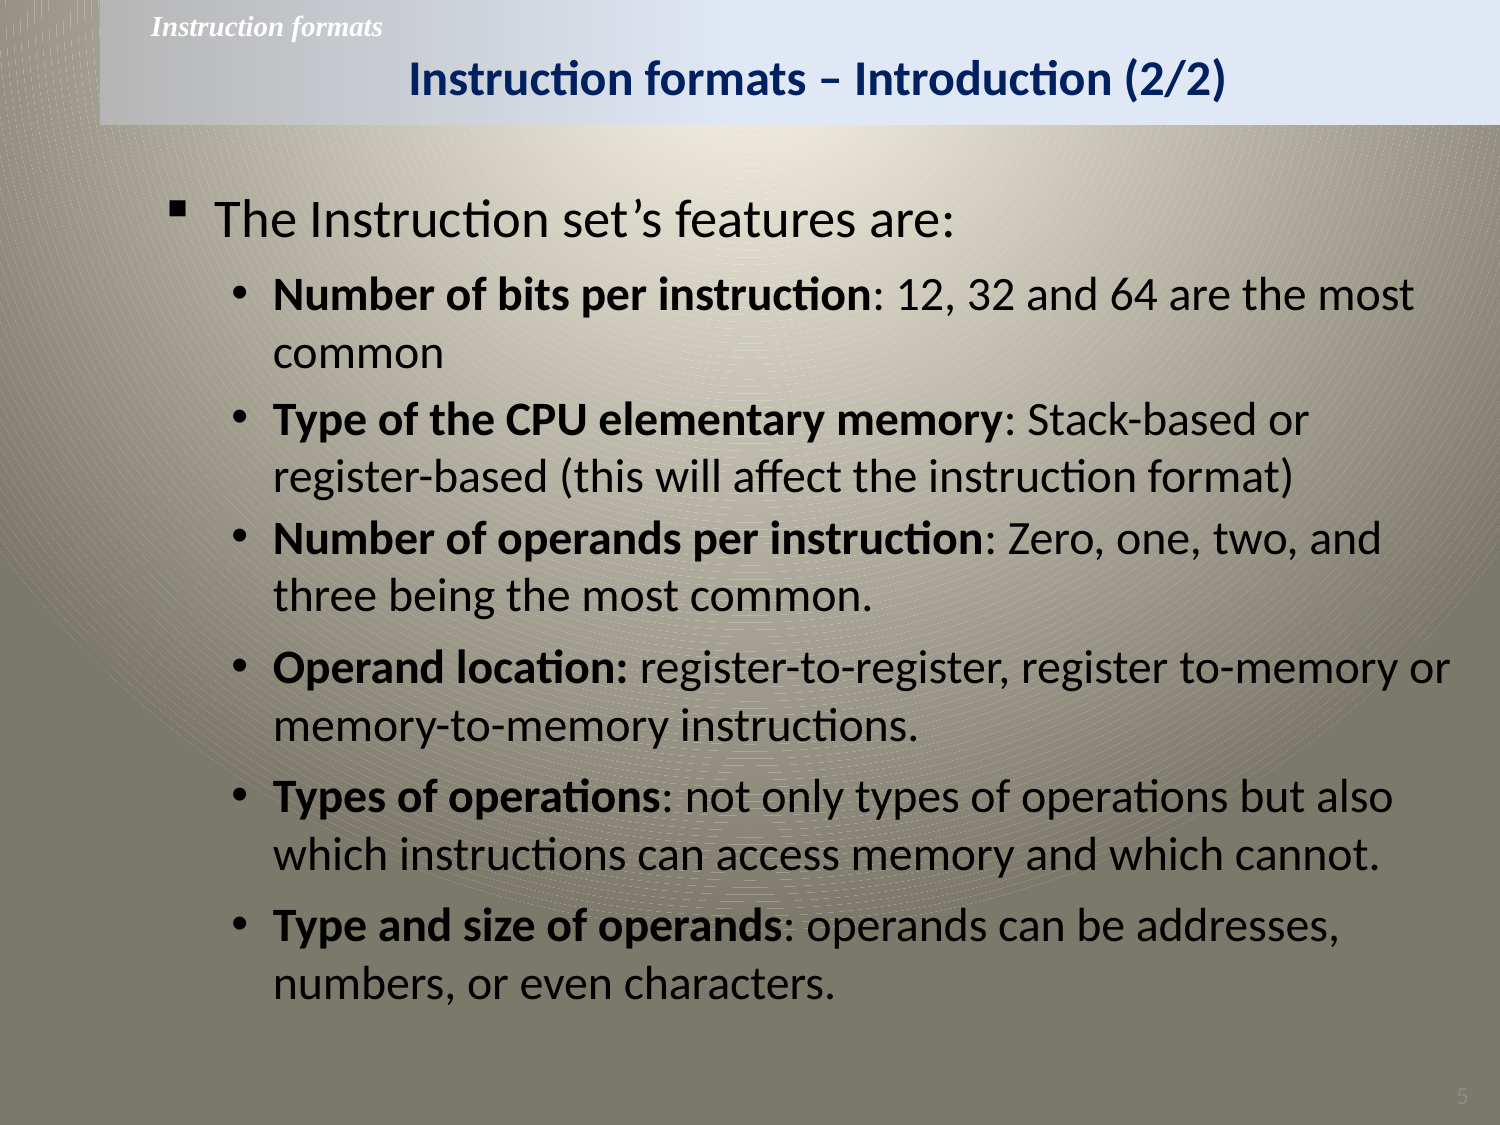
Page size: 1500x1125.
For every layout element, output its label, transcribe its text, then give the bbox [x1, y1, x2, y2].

list Instruction formats [135, 0, 625, 50]
title Instruction formats – Introduction (2/2) [135, 37, 1500, 113]
list The Instruction set’s features are: Number of bits per instruction: 12, 32 and 64 are the most common Type of the CPU elementary memory: Stack-based or register-based (this will affect the instruction format) Number of operands per instruction: Zero, one, two, and three being the most common. Operand location: register-to-register, register to-memory or memory-to-memory instructions. Types of operations: not only types of operations but also which instructions can access memory and which cannot. Type and size of operands: operands can be addresses, numbers, or even characters. [150, 174, 1488, 1025]
